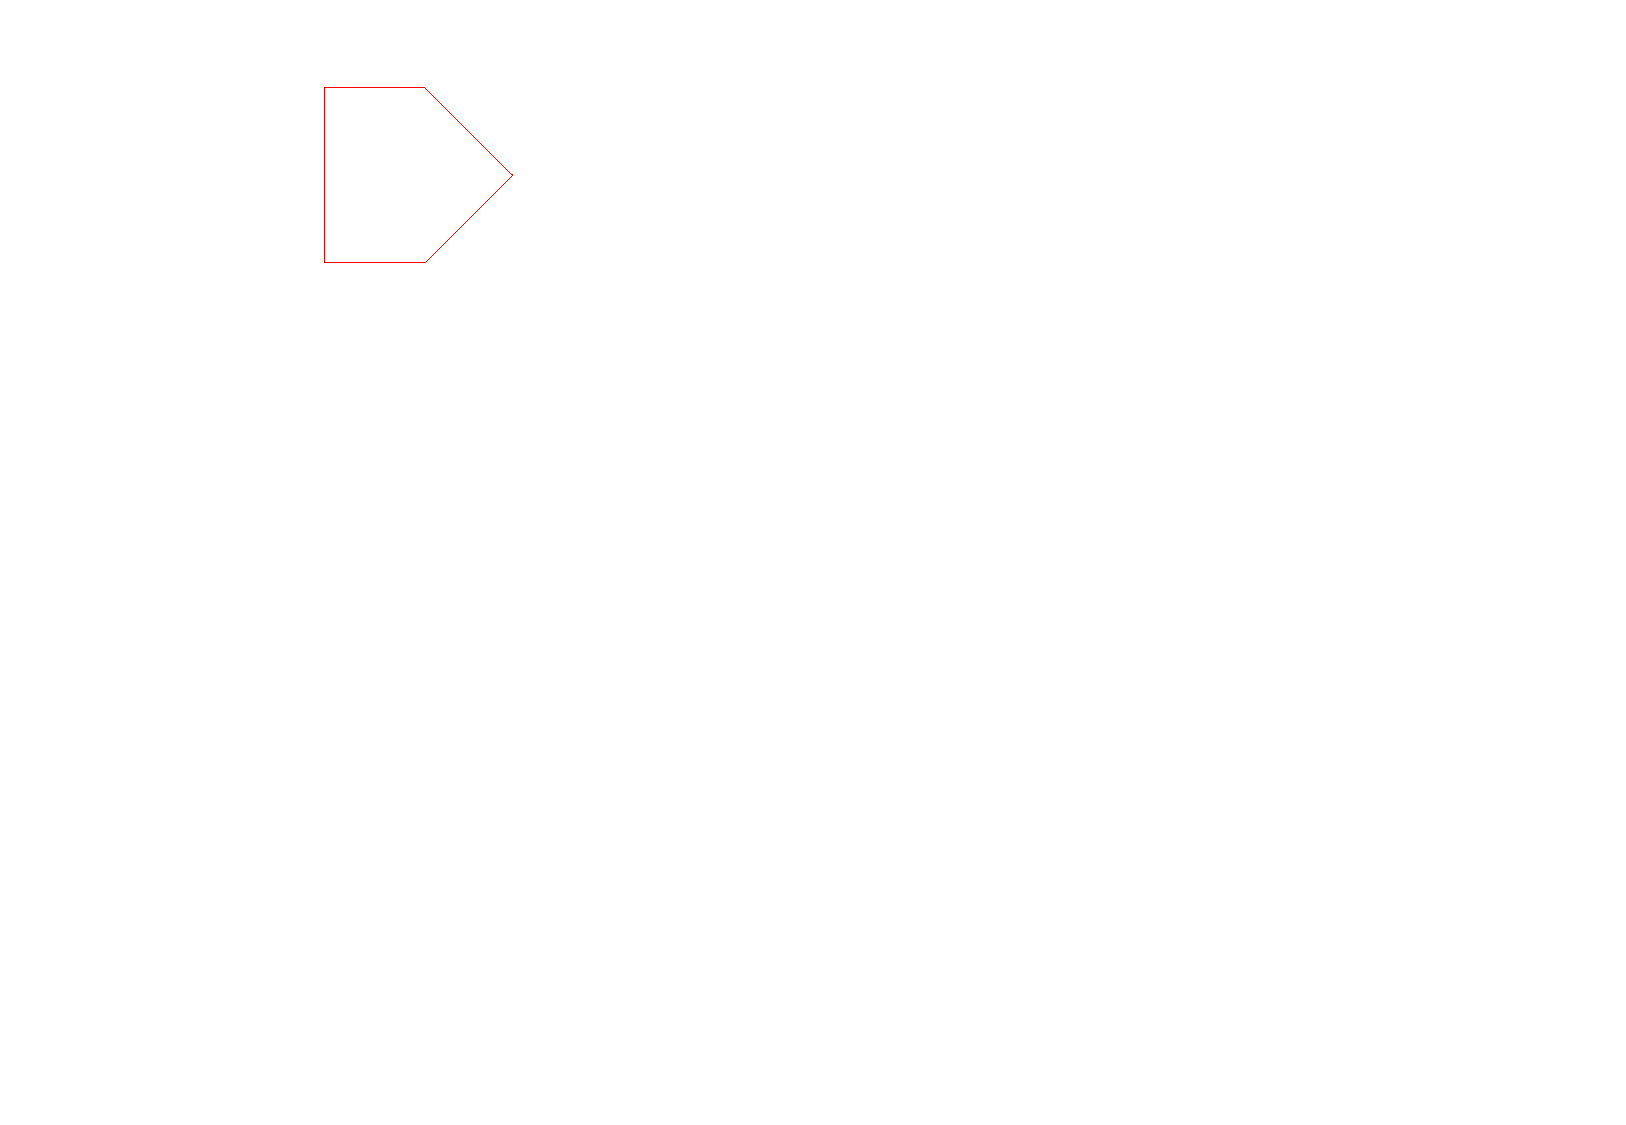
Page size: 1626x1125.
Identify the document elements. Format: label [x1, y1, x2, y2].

text_box [324, 87, 513, 263]
